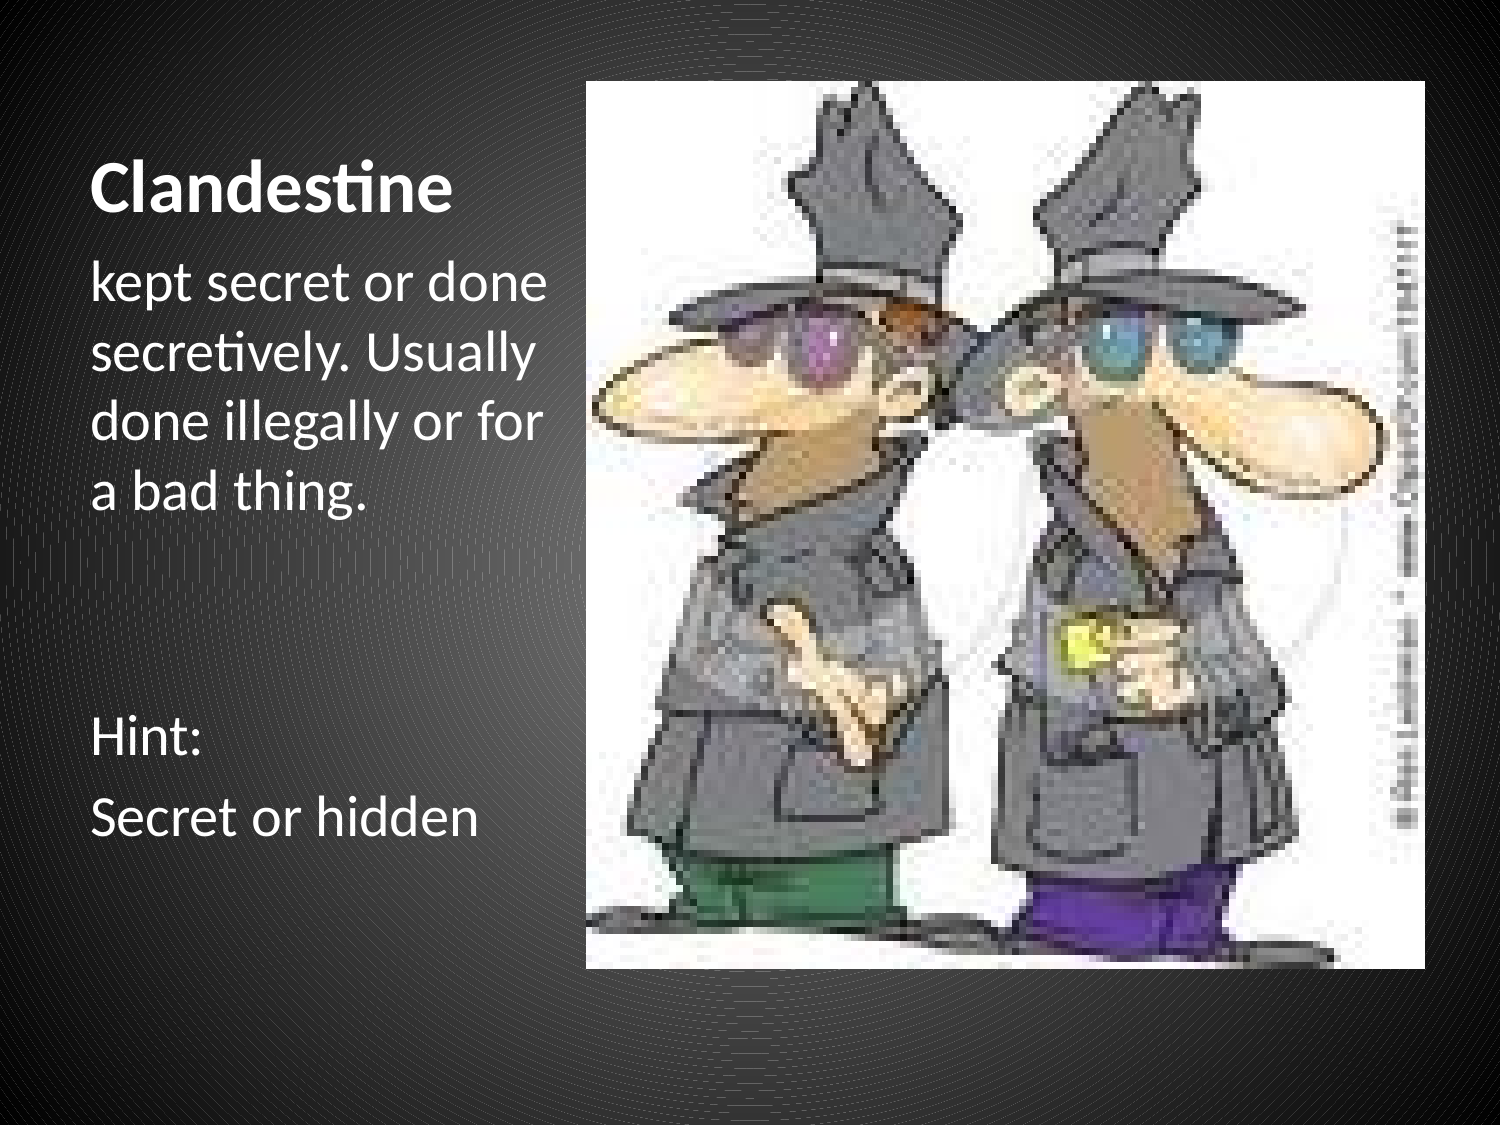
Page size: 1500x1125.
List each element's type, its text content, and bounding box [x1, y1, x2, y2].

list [586, 44, 1426, 1006]
list kept secret or done secretively. Usually done illegally or for a bad thing. Hint: Secret or hidden [75, 236, 569, 1005]
title Clandestine [75, 44, 569, 236]
